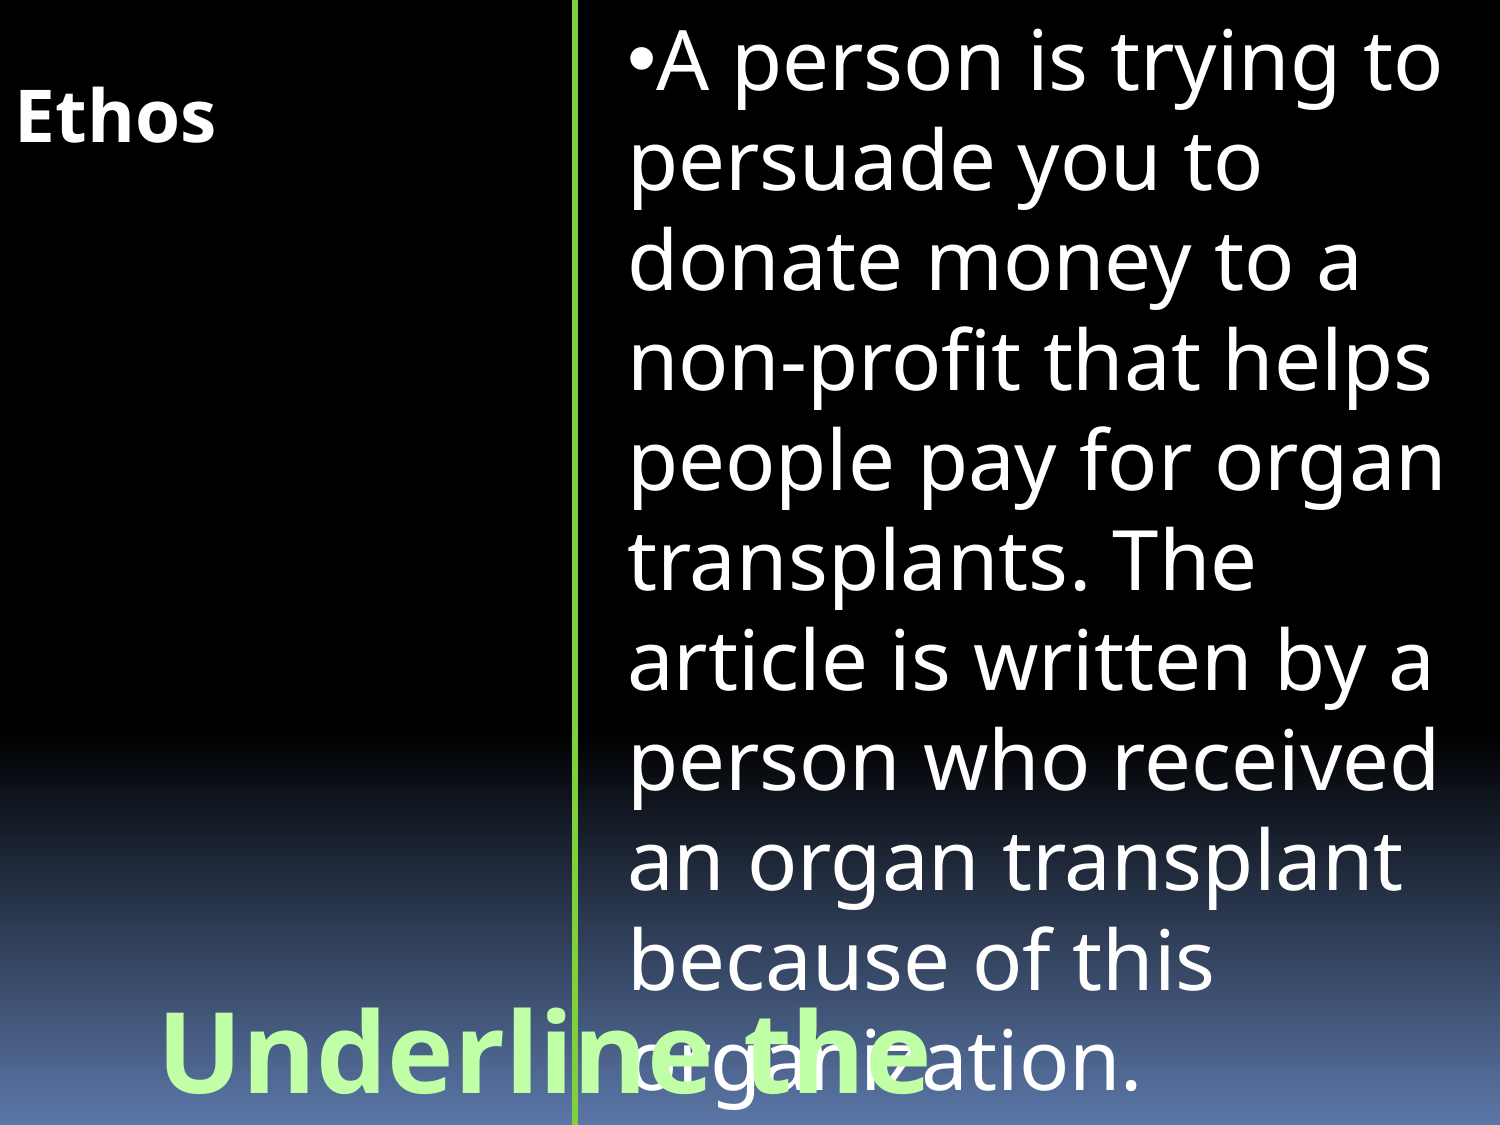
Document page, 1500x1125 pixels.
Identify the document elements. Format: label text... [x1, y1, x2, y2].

text_box A person is trying to persuade you to donate money to a non-profit that helps people pay for organ transplants. The article is written by a person who received an organ transplant because of this organization. [612, 0, 1500, 1125]
text_box Ethos [0, 62, 550, 165]
text_box Underline the ETHOS [0, 973, 1091, 1125]
